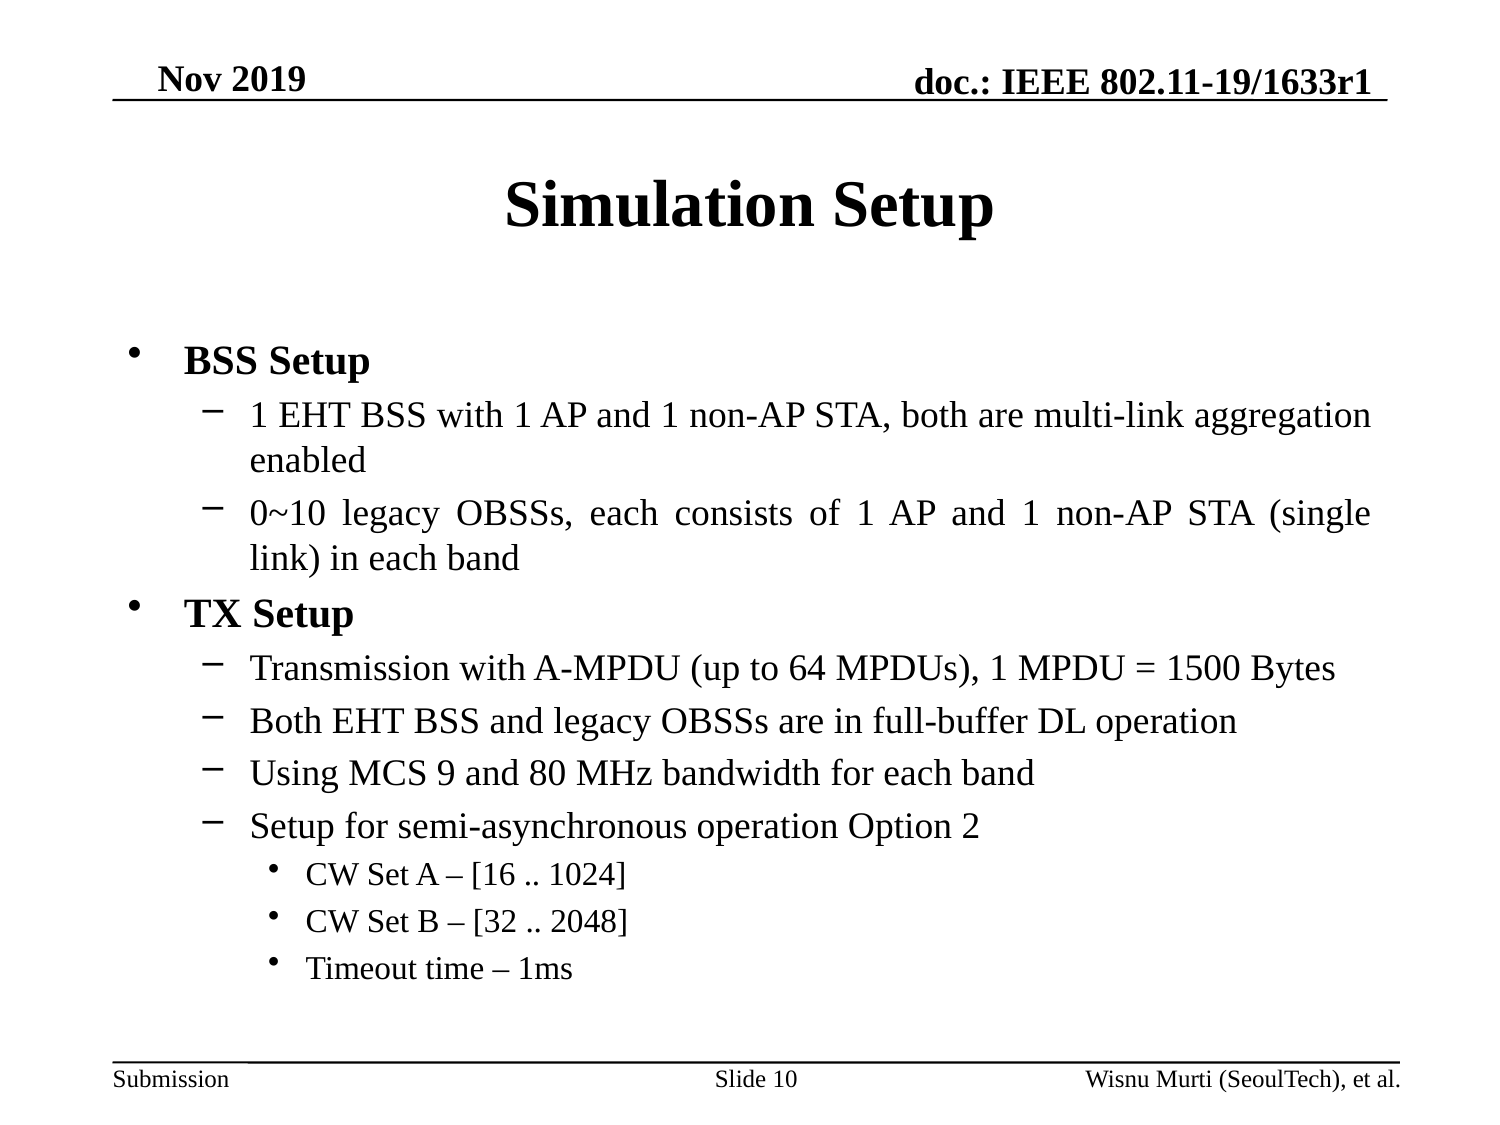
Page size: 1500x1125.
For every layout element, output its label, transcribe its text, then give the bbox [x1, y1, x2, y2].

slide_number Slide 10 [712, 1061, 801, 1093]
footer Wisnu Murti (SeoulTech), et al. [949, 1061, 1402, 1093]
title Simulation Setup [112, 112, 1388, 288]
list BSS Setup 1 EHT BSS with 1 AP and 1 non-AP STA, both are multi-link aggregation enabled 0~10 legacy OBSSs, each consists of 1 AP and 1 non-AP STA (single link) in each band TX Setup Transmission with A-MPDU (up to 64 MPDUs), 1 MPDU = 1500 Bytes Both EHT BSS and legacy OBSSs are in full-buffer DL operation Using MCS 9 and 80 MHz bandwidth for each band Setup for semi-asynchronous operation Option 2 CW Set A – [16 .. 1024] CW Set B – [32 .. 2048] Timeout time – 1ms [112, 324, 1388, 1001]
